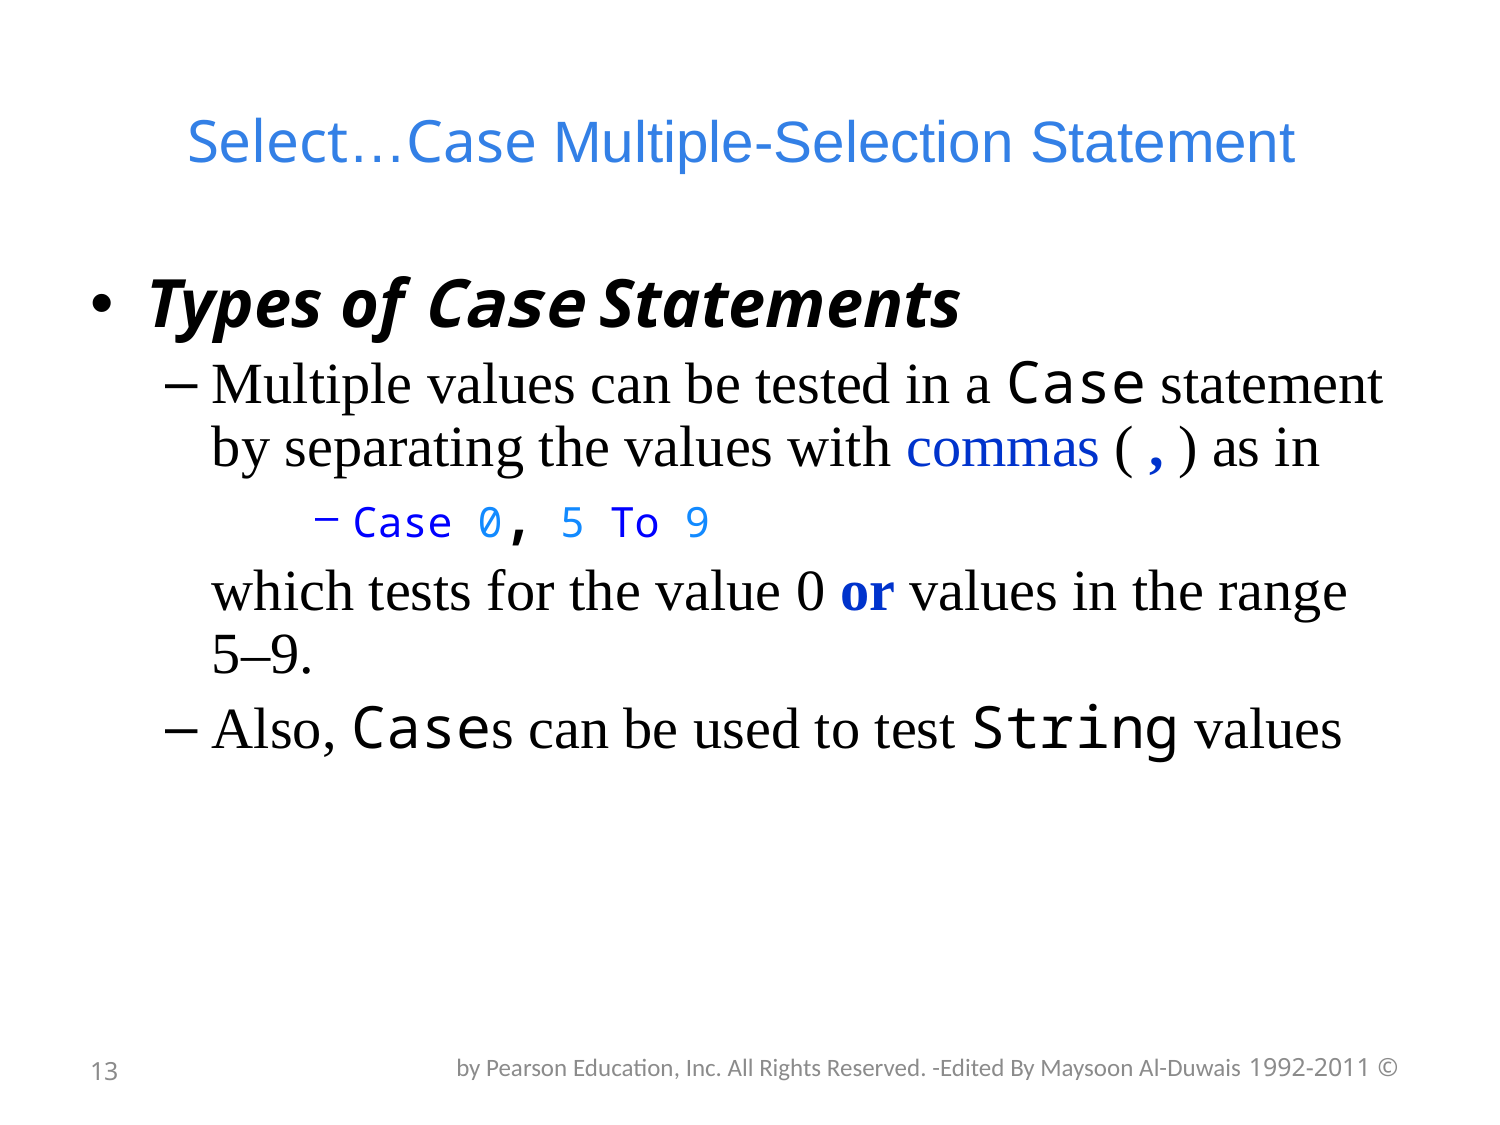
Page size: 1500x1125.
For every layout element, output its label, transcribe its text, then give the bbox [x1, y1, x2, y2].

list Types of Case Statements Multiple values can be tested in a Case statement by separating the values with commas ( , ) as in Case 0, 5 To 9 which tests for the value 0 or values in the range 5–9. Also, Cases can be used to test String values [75, 262, 1425, 1005]
slide_number 13 [75, 1042, 425, 1103]
footer © 1992-2011 by Pearson Education, Inc. All Rights Reserved. -Edited By Maysoon Al-Duwais [431, 1046, 1424, 1087]
title Select…Case Multiple-Selection Statement [75, 45, 1425, 233]
